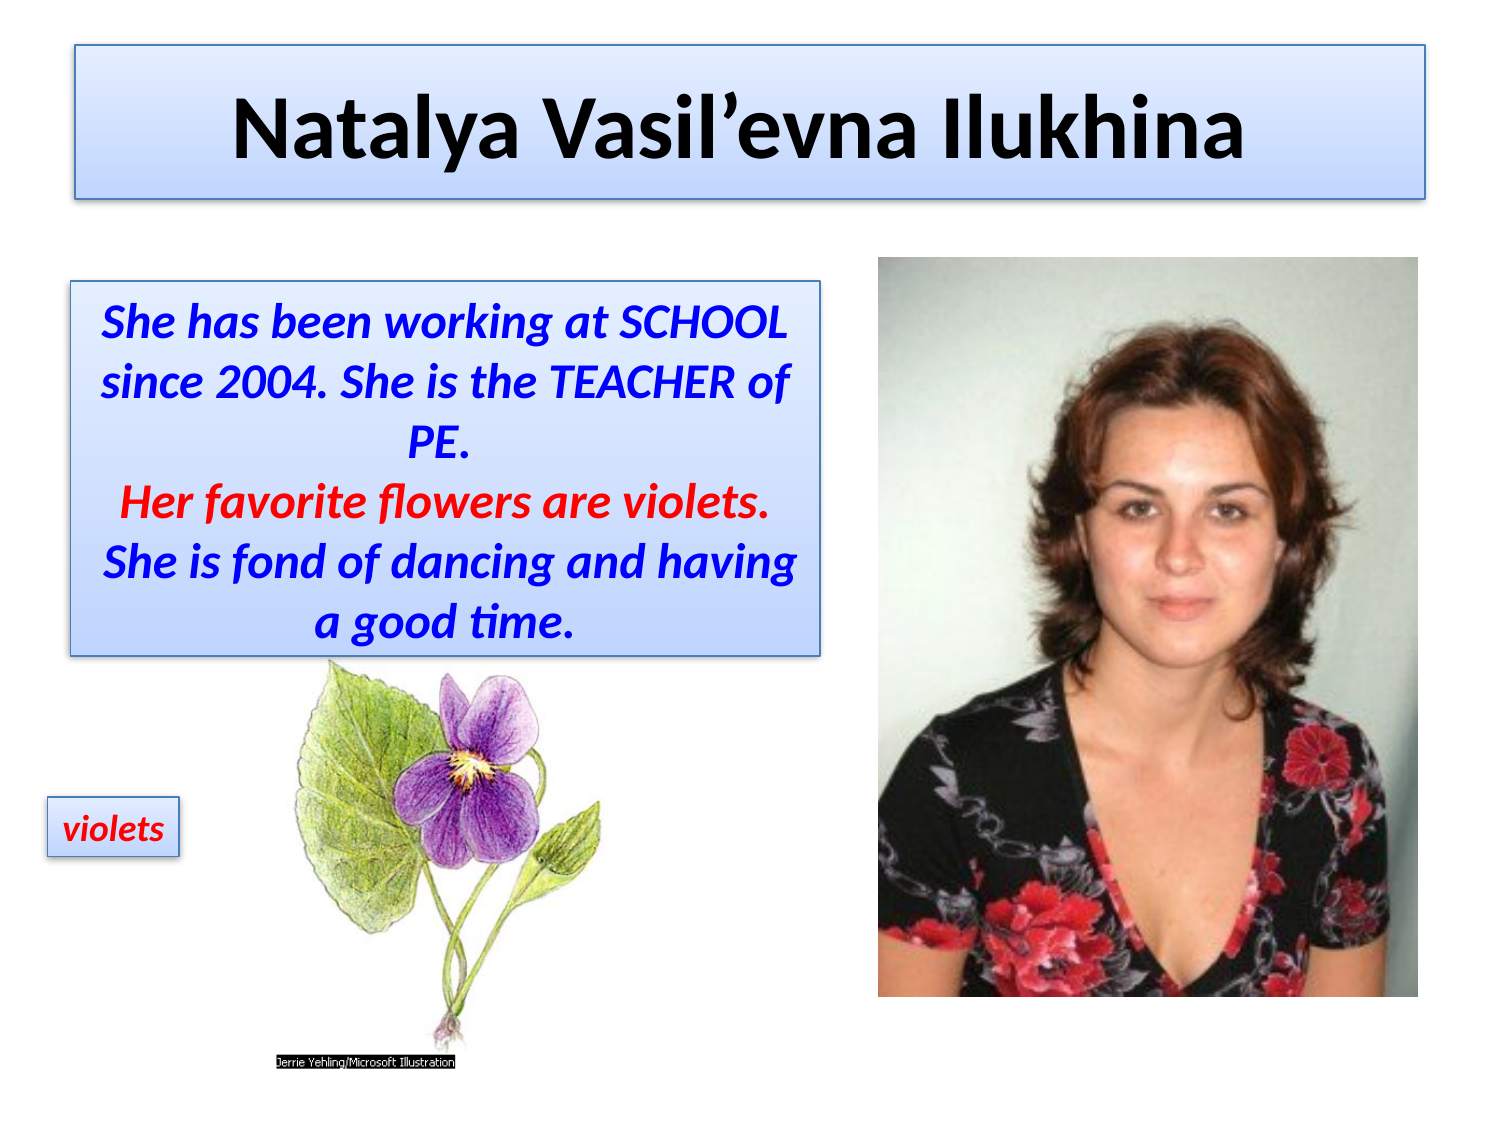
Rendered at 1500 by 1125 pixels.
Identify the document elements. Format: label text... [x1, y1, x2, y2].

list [878, 257, 1419, 997]
text_box violets [47, 796, 180, 857]
title Natalya Vasil’evna Ilukhina [195, 44, 1426, 200]
picture [269, 632, 622, 1073]
text_box She has been working at SCHOOL since 2004. She is the TEACHER of PE. Her favorite flowers are violets. She is fond of dancing and having a good time. [70, 280, 821, 657]
text_box [0, 3, 195, 633]
